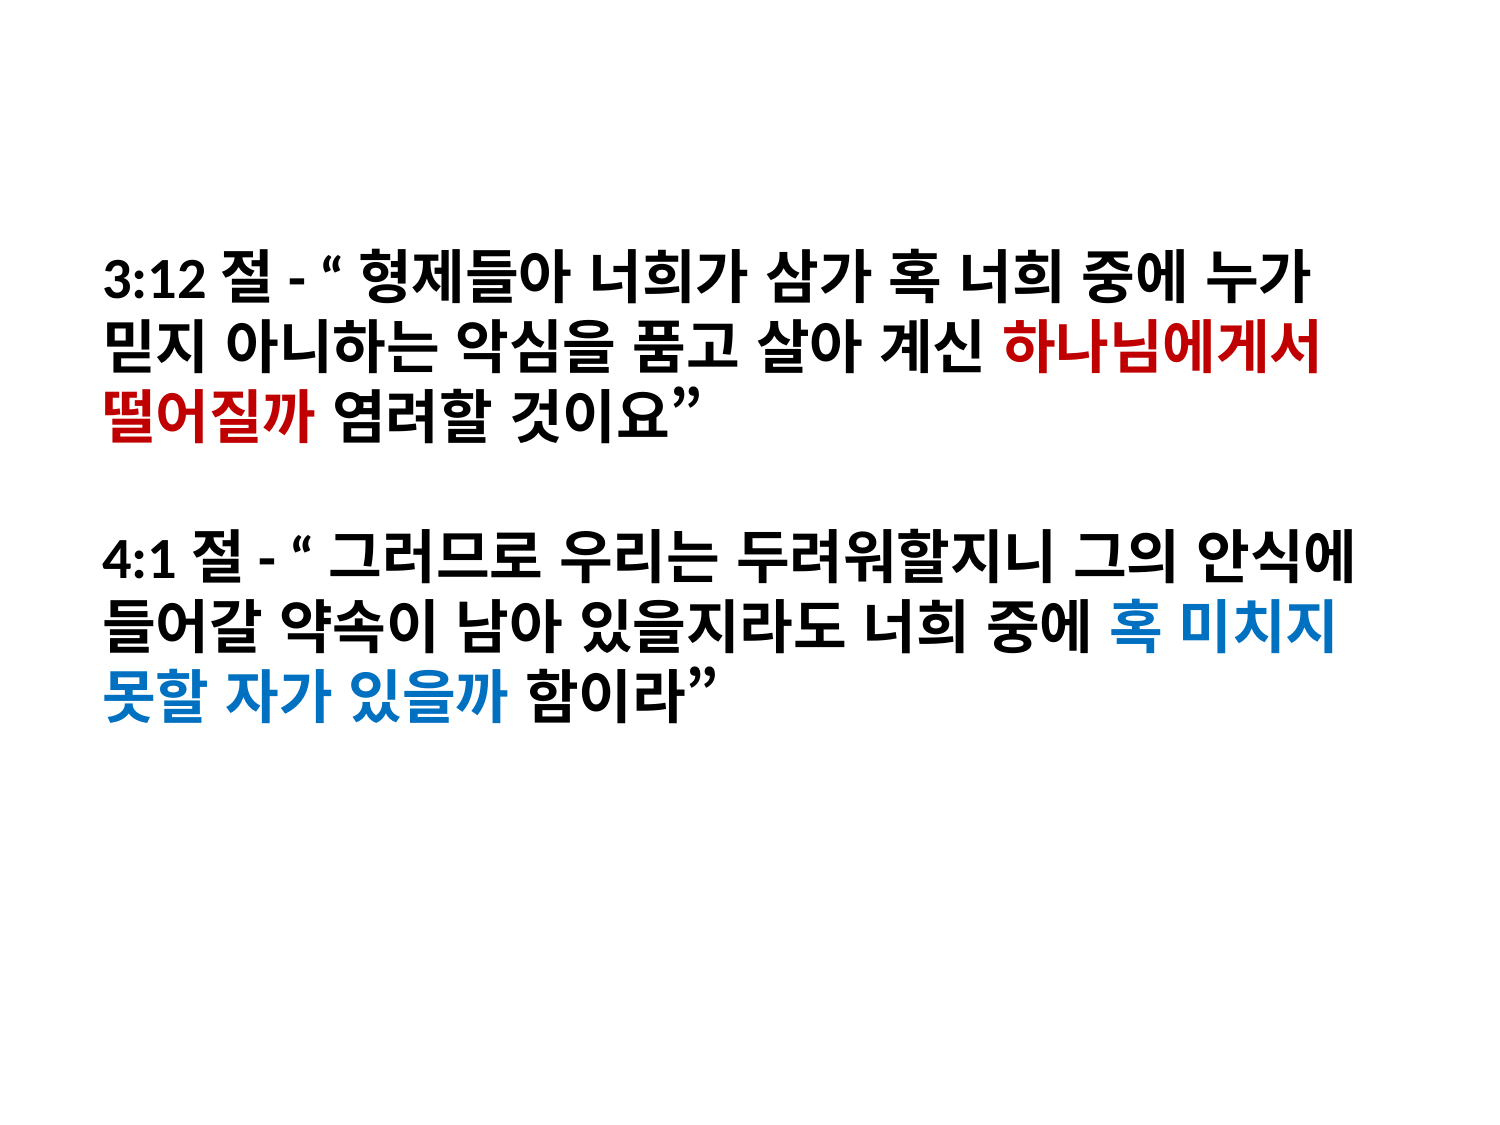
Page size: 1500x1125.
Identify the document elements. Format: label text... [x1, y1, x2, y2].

text_box 3:12절- “형제들아 너희가 삼가 혹 너희 중에 누가 믿지 아니하는 악심을 품고 살아 계신 하나님에게서 떨어질까 염려할 것이요” 4:1절- “그러므로 우리는 두려워할지니 그의 안식에 들어갈 약속이 남아 있을지라도 너희 중에 혹 미치지 못할 자가 있을까 함이라” [87, 162, 1450, 738]
